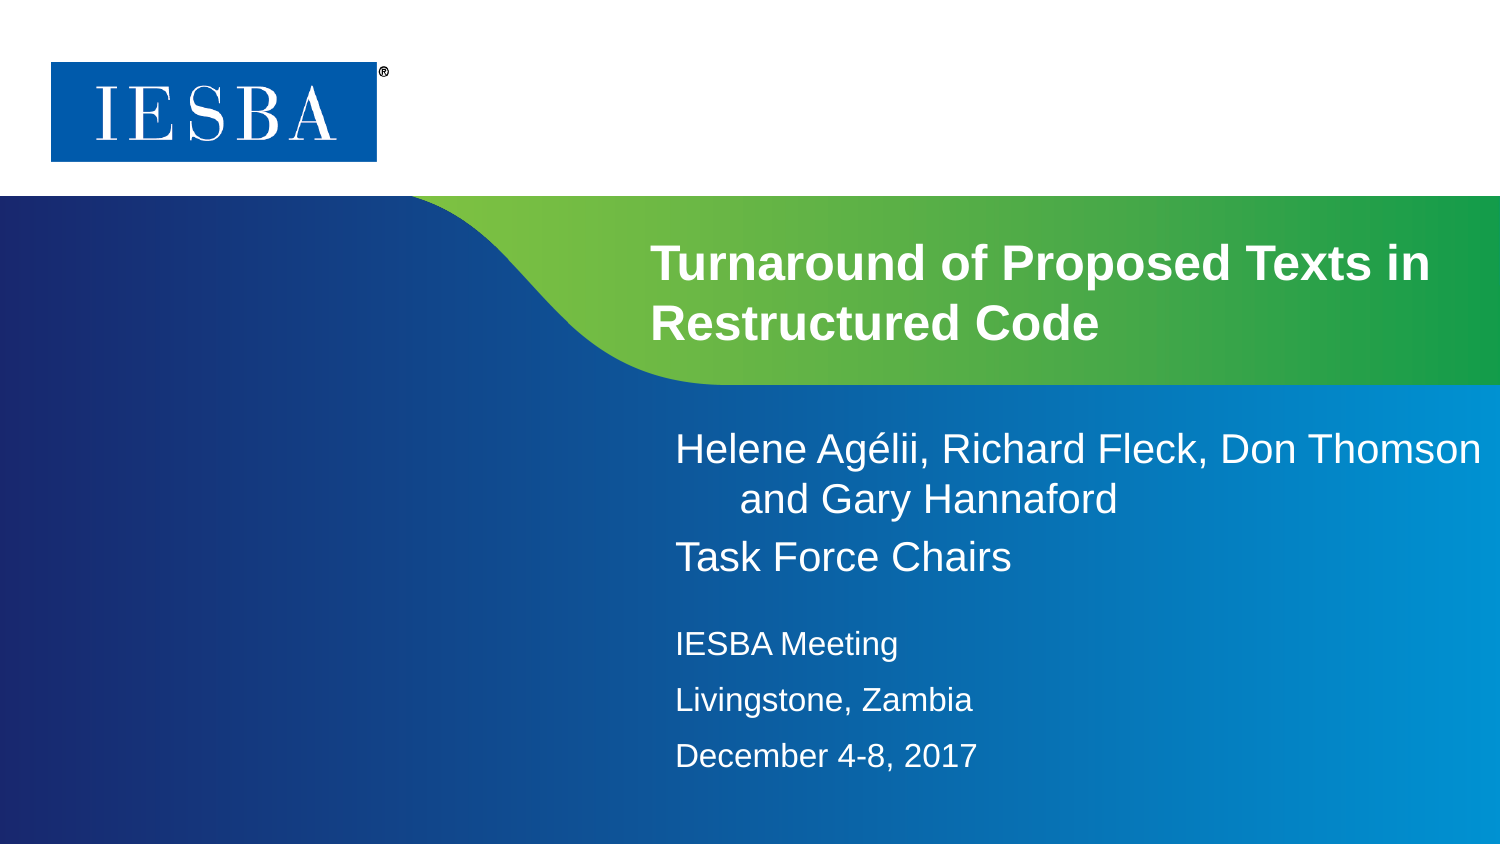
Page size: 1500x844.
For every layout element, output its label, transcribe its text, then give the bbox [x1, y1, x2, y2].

subtitle IESBA Meeting Livingstone, Zambia December 4-8, 2017 [675, 621, 1475, 797]
picture [51, 62, 389, 162]
picture [412, 196, 1500, 385]
text_box Helene Agélii, Richard Fleck, Don Thomson and Gary Hannaford Task Force Chairs [674, 421, 1500, 602]
title Turnaround of Proposed Texts in Restructured Code [650, 229, 1488, 352]
